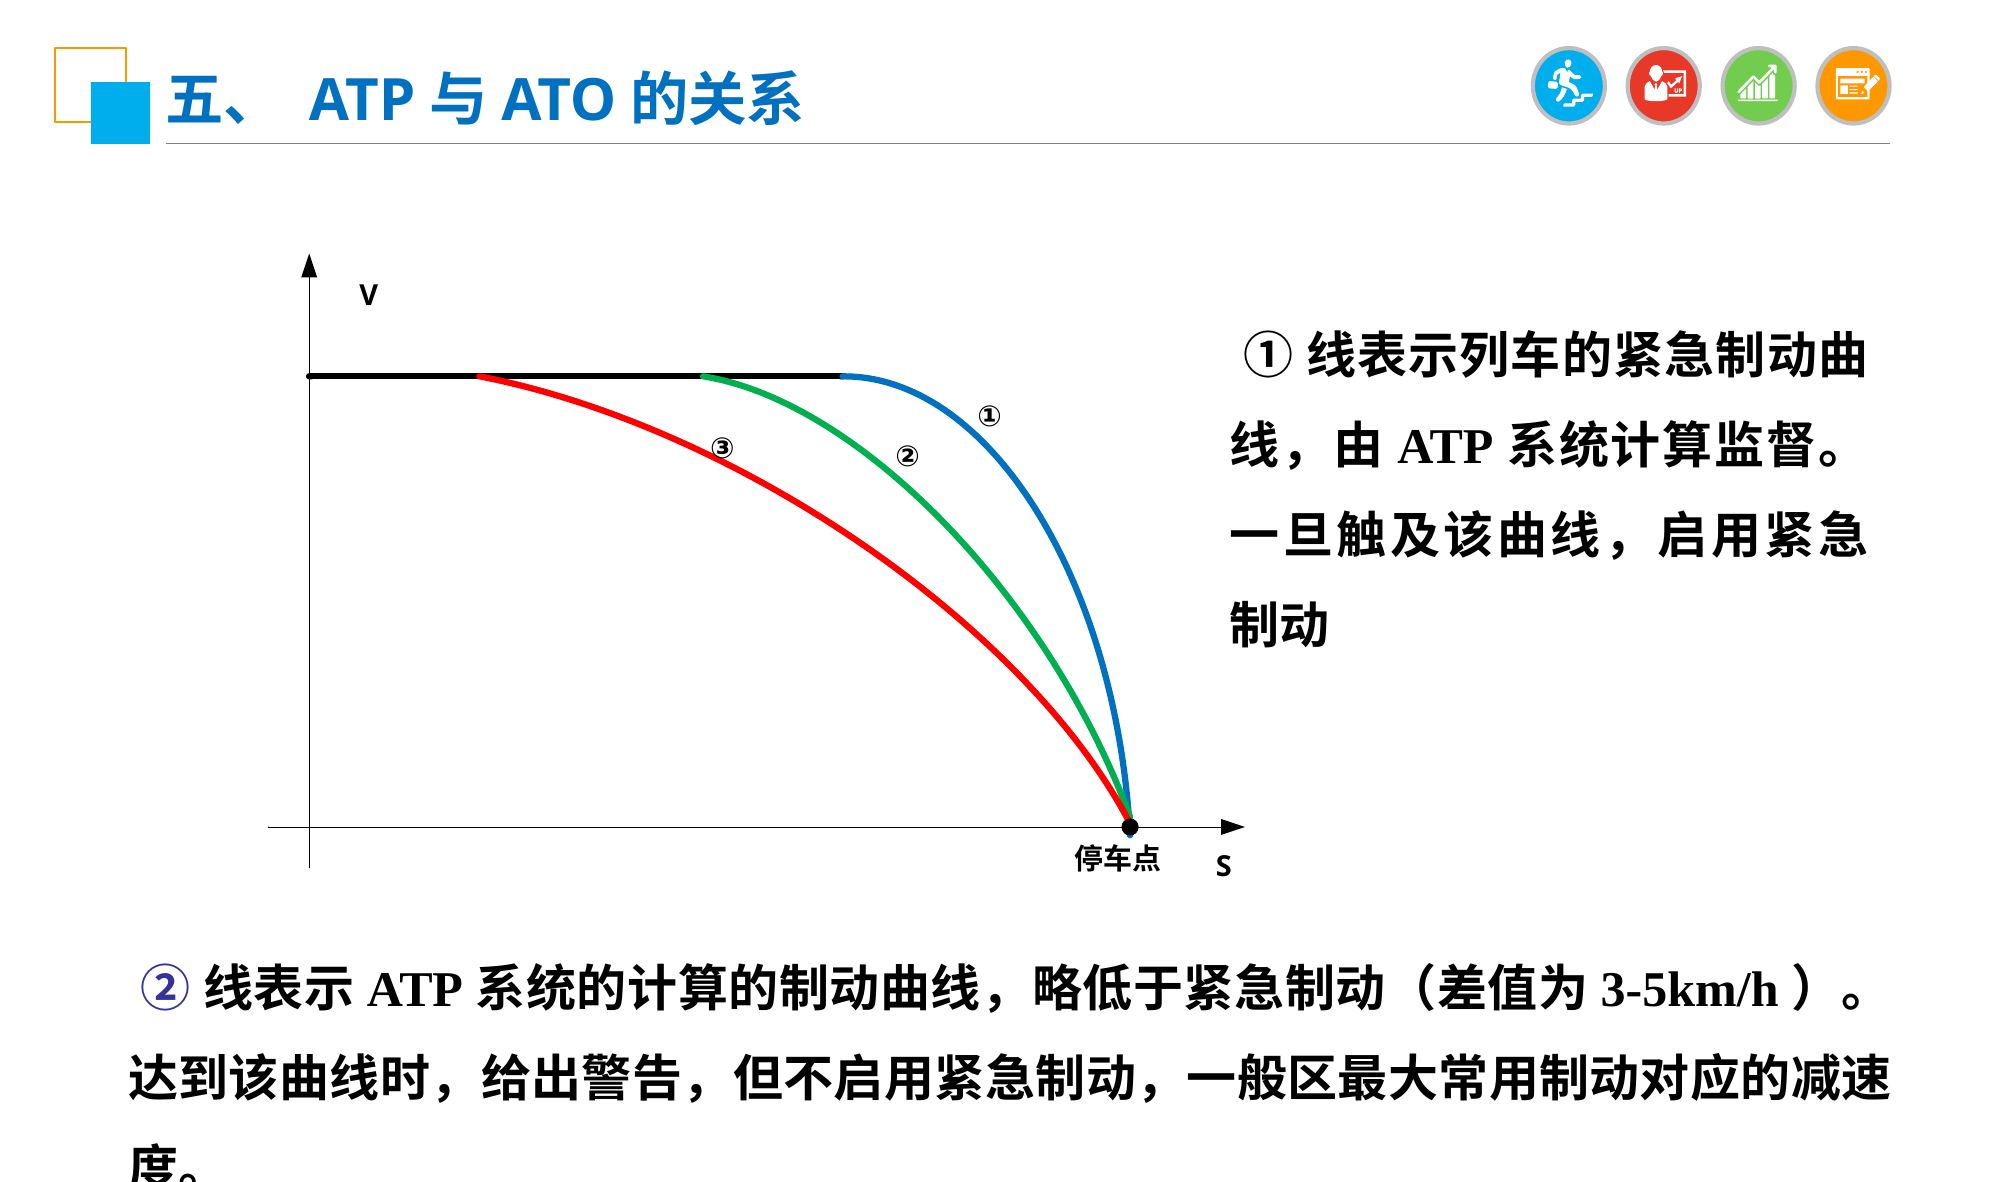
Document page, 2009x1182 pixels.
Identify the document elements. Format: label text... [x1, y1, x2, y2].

text_box 五、 ATP与ATO的关系 [144, 51, 826, 142]
text_box ①线表示列车的紧急制动曲线，由ATP系统计算监督。一旦触及该曲线，启用紧急制动 [1278, 285, 1883, 661]
text_box ②线表示ATP系统的计算的制动曲线，略低于紧急制动（差值为3-5km/h）。达到该曲线时，给出警告，但不启用紧急制动，一般区最大常用制动对应的减速度。 [113, 918, 1907, 1182]
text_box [239, 224, 1274, 913]
